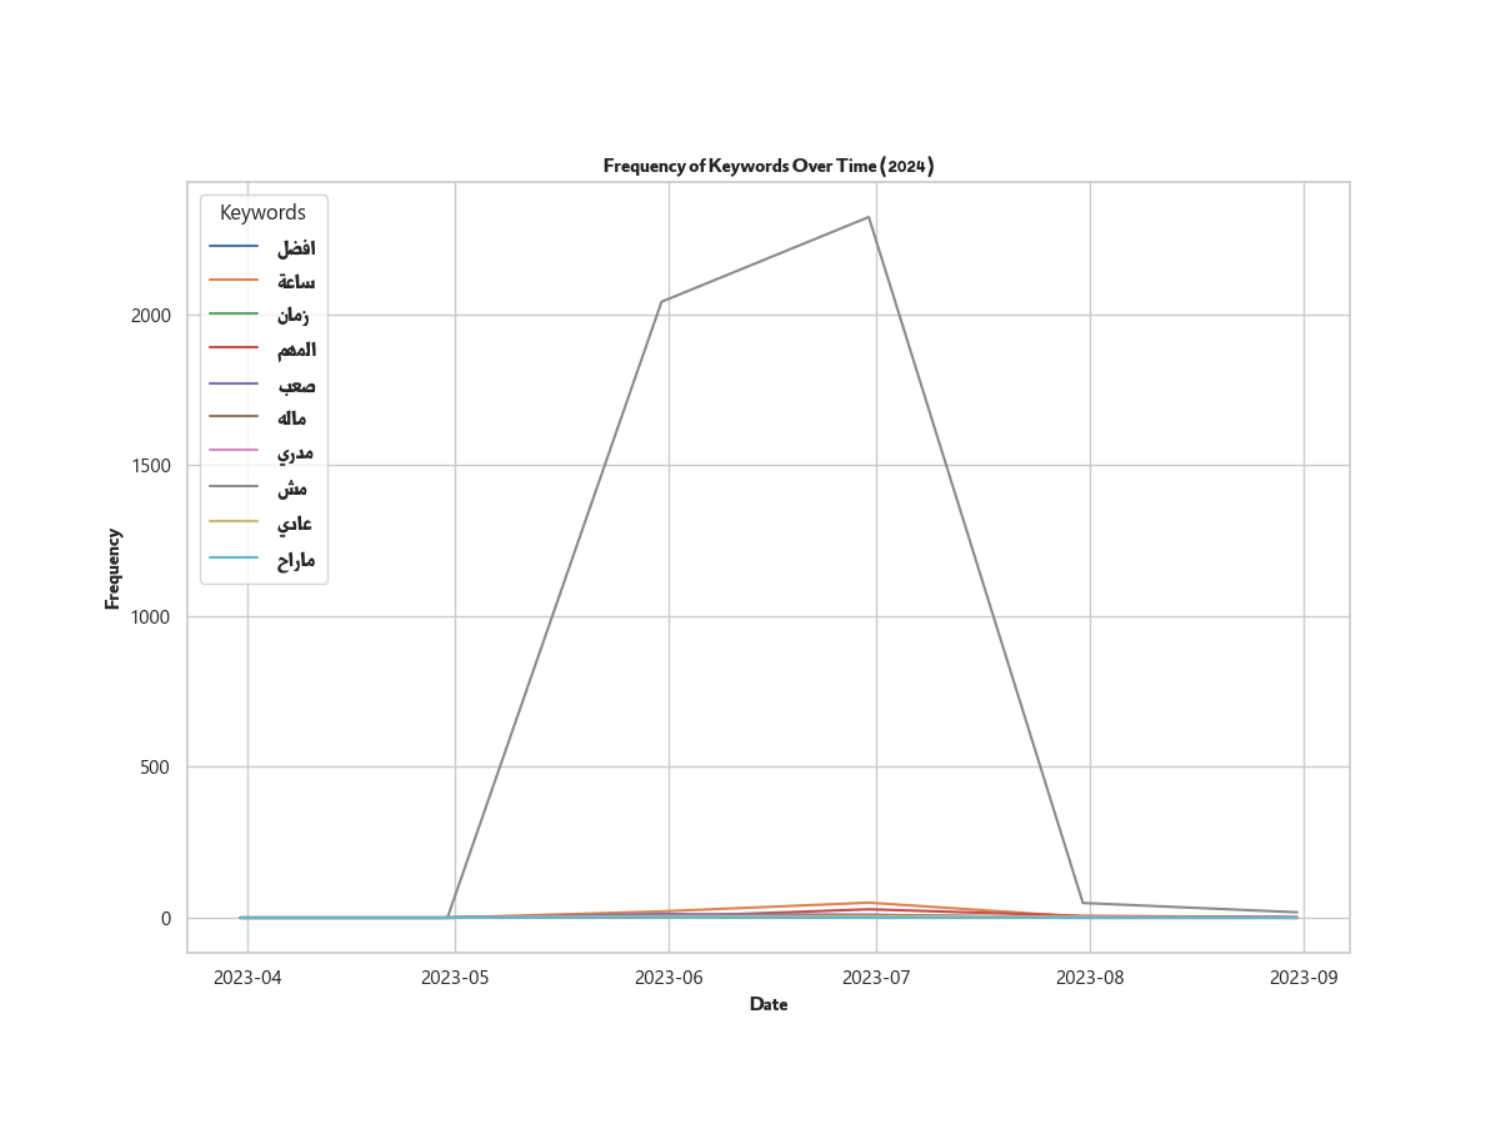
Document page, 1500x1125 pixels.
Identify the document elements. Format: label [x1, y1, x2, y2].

picture [0, 62, 1500, 1063]
